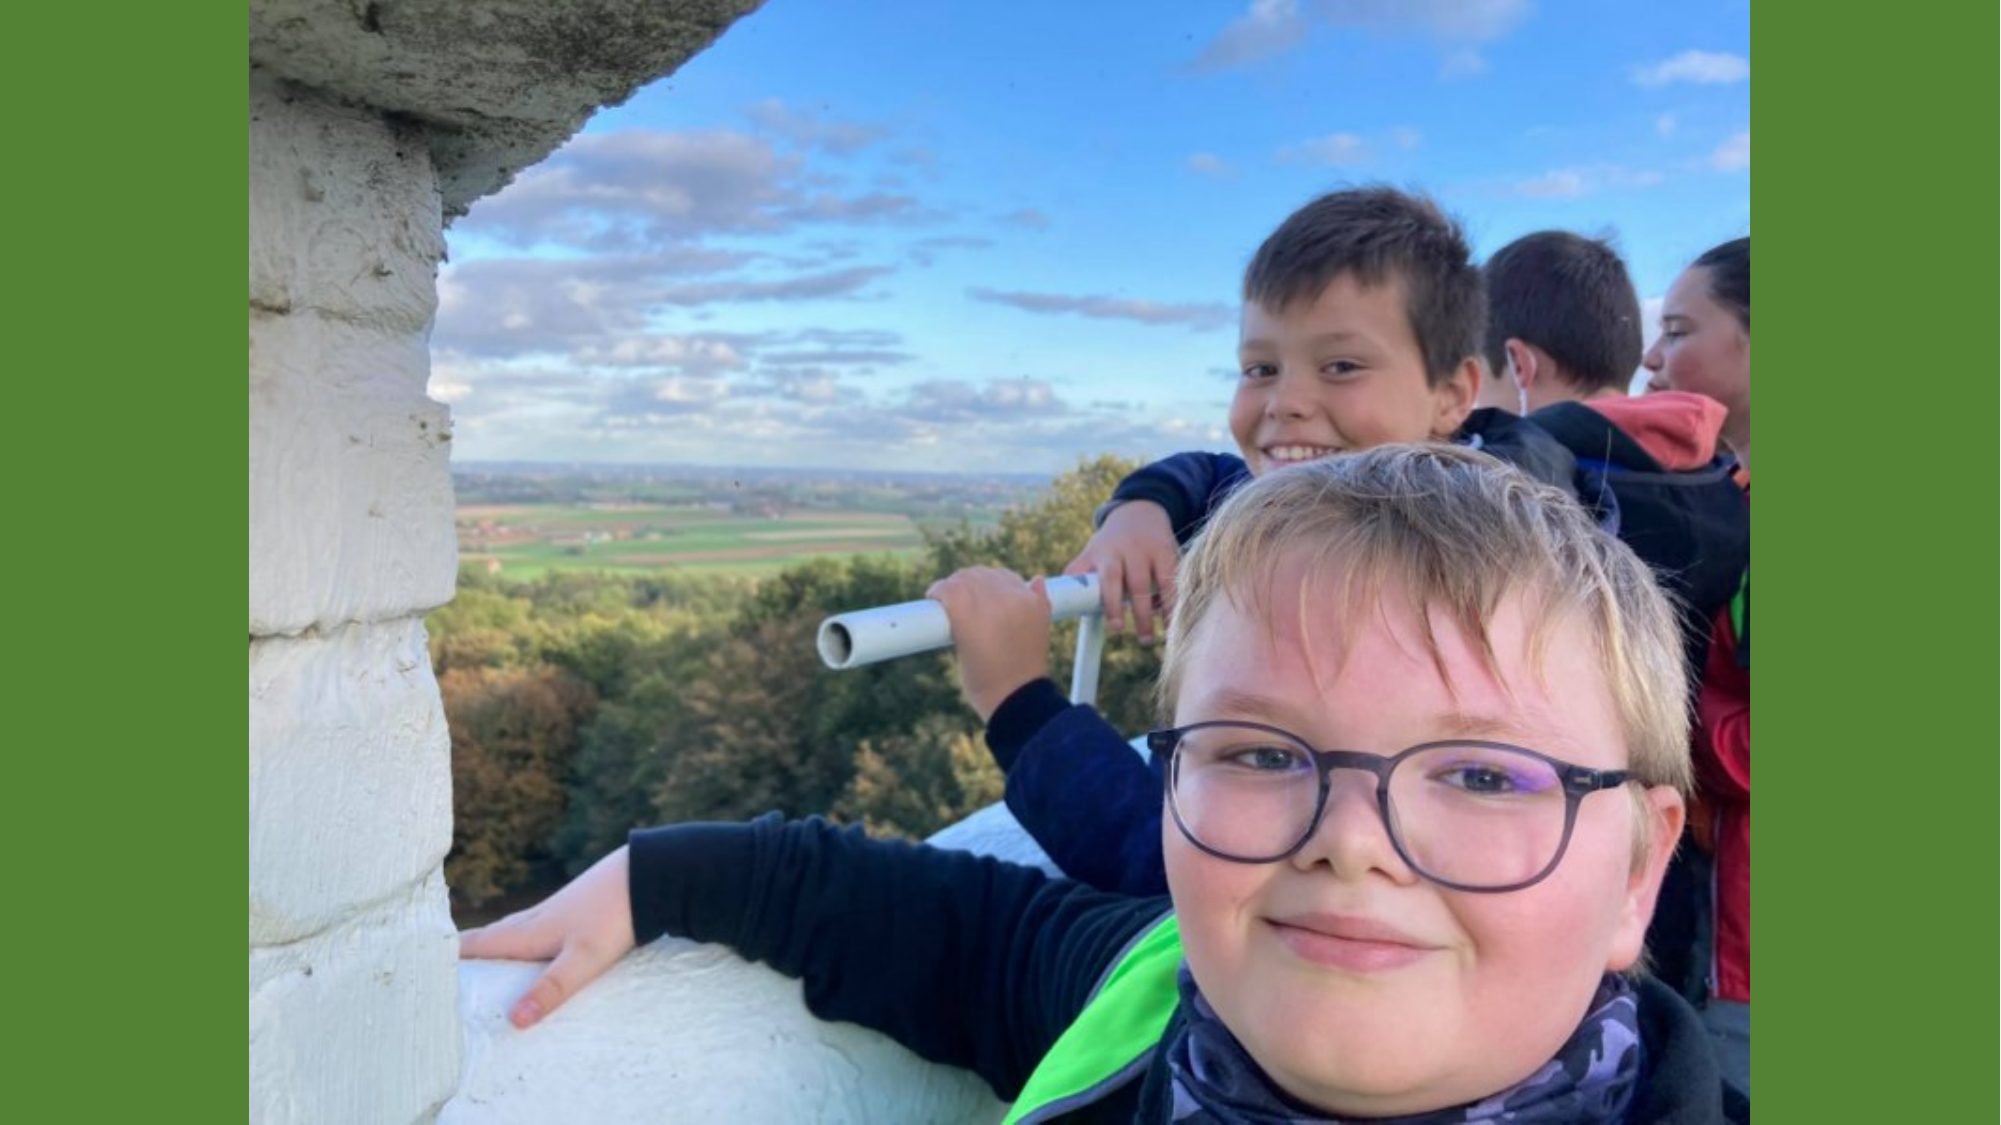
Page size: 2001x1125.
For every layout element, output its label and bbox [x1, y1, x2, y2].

picture [249, 0, 1750, 1125]
